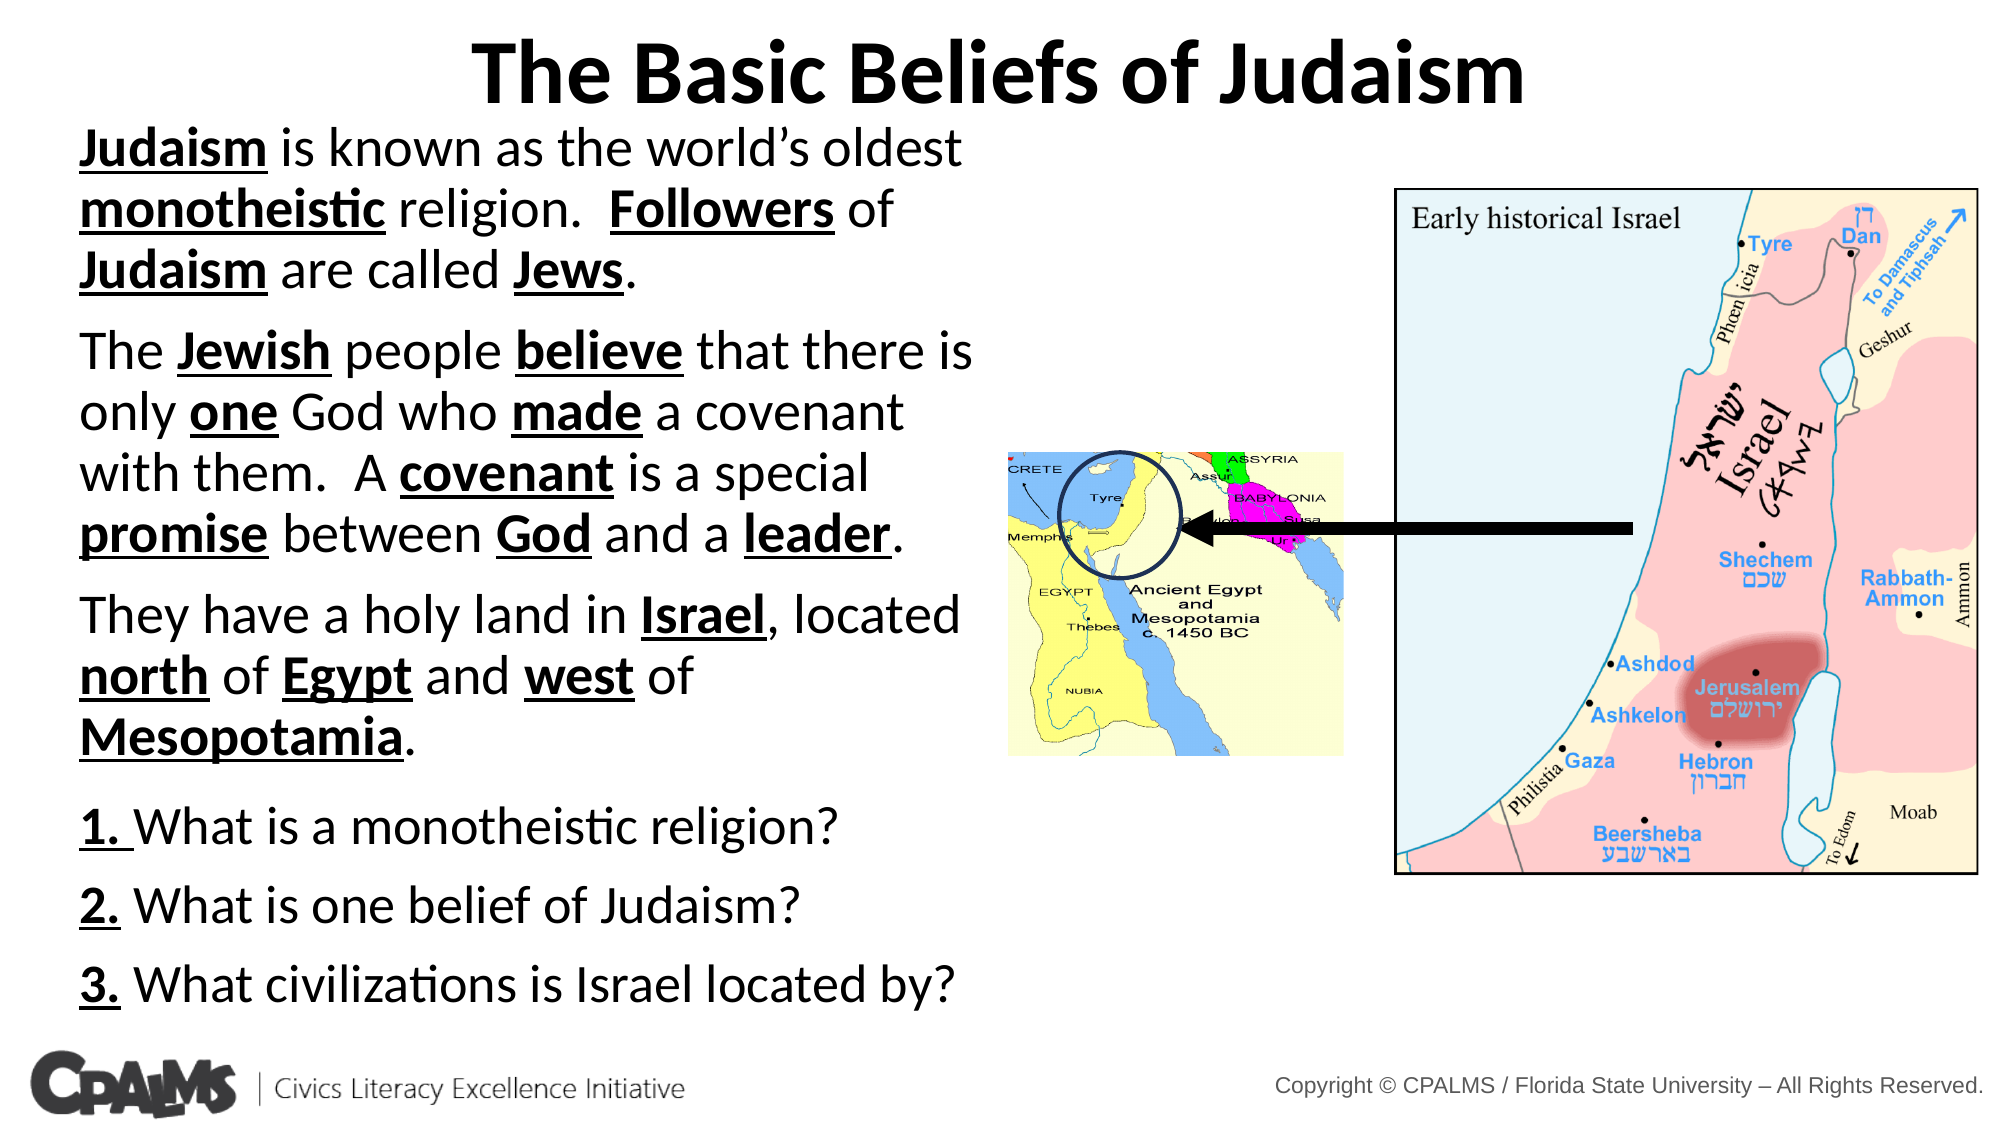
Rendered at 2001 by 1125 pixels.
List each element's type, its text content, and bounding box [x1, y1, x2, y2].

picture [11, 1042, 793, 1125]
title The Basic Beliefs of Judaism [387, 22, 1613, 125]
picture [1007, 452, 1344, 756]
list 1. What is a monotheistic religion? 2. What is one belief of Judaism? 3. What civilizations is Israel located by? [45, 789, 1979, 1064]
text_box Copyright © CPALMS / Florida State University – All Rights Reserved. [1055, 1054, 2000, 1115]
picture [1393, 187, 1979, 877]
list Judaism is known as the world’s oldest monotheistic religion. Followers of Judaism are called Jews. The Jewish people believe that there is only one God who made a covenant with them. A covenant is a special promise between God and a leader. They have a holy land in Israel, located north of Egypt and west of Mesopotamia. [45, 110, 1000, 789]
